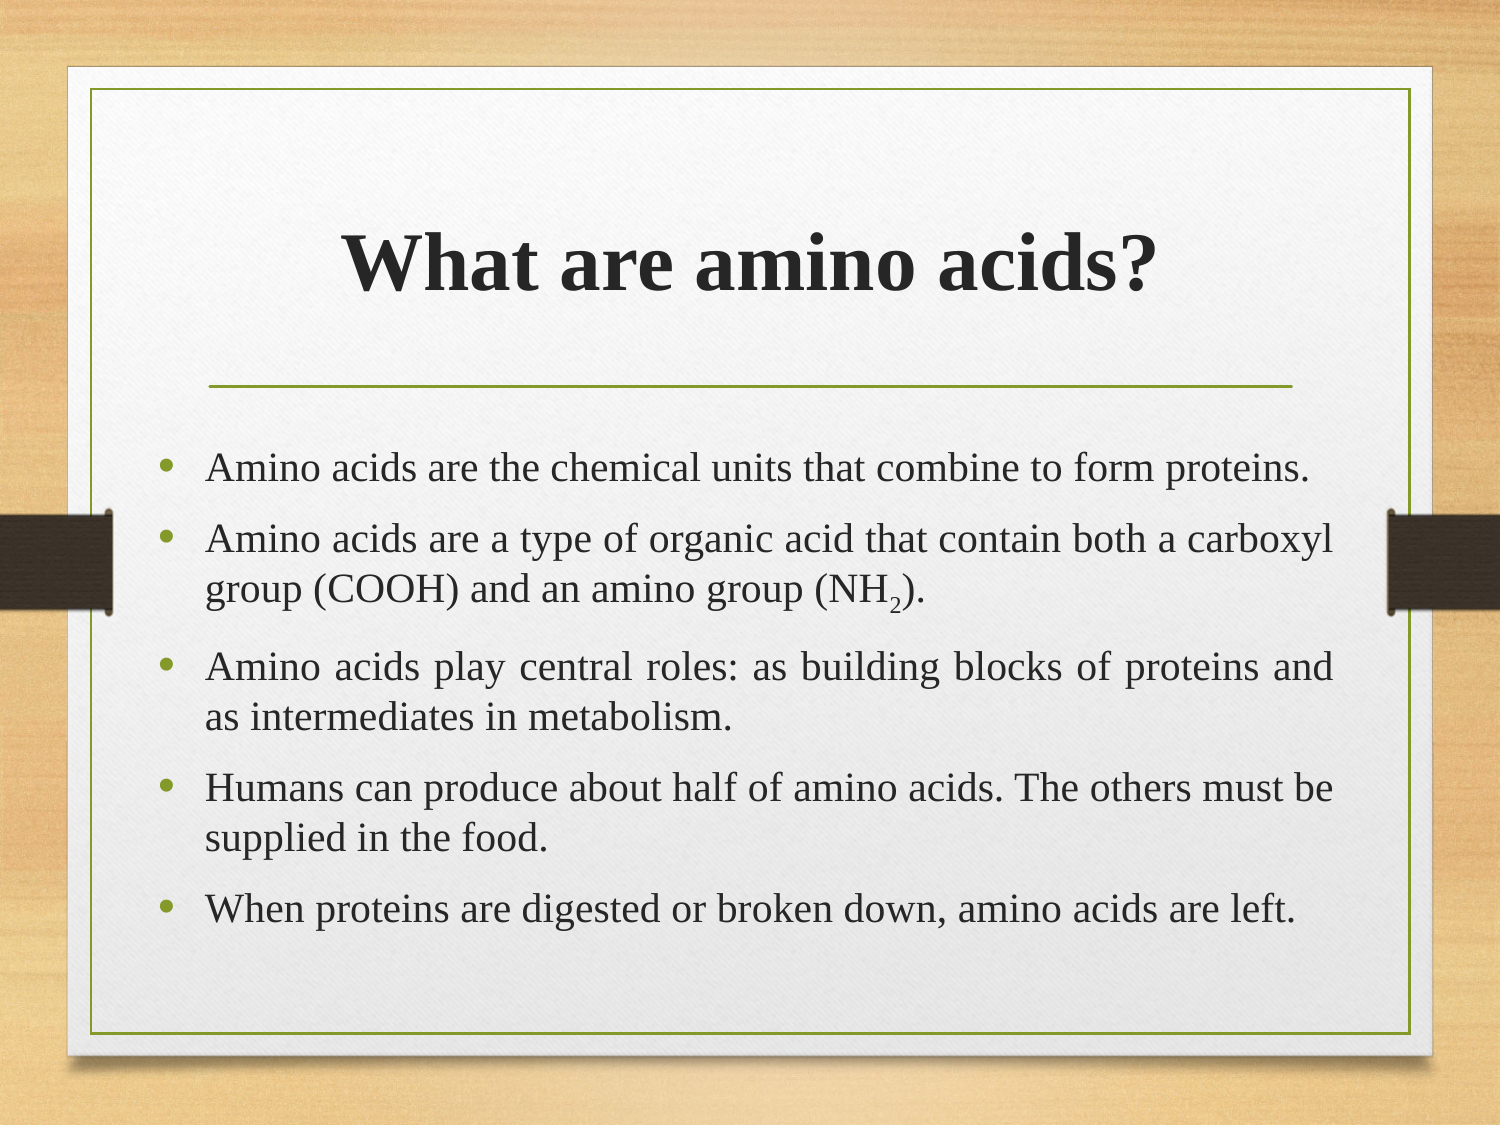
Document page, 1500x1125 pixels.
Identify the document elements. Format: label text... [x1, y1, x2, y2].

title What are amino acids? [193, 150, 1309, 365]
picture [0, 0, 1500, 1125]
list Amino acids are the chemical units that combine to form proteins. Amino acids are a type of organic acid that contain both a carboxyl group (COOH) and an amino group (NH2). Amino acids play central roles: as building blocks of proteins and as intermediates in metabolism. Humans can produce about half of amino acids. The others must be supplied in the food. When proteins are digested or broken down, amino acids are left. [143, 432, 1350, 1011]
